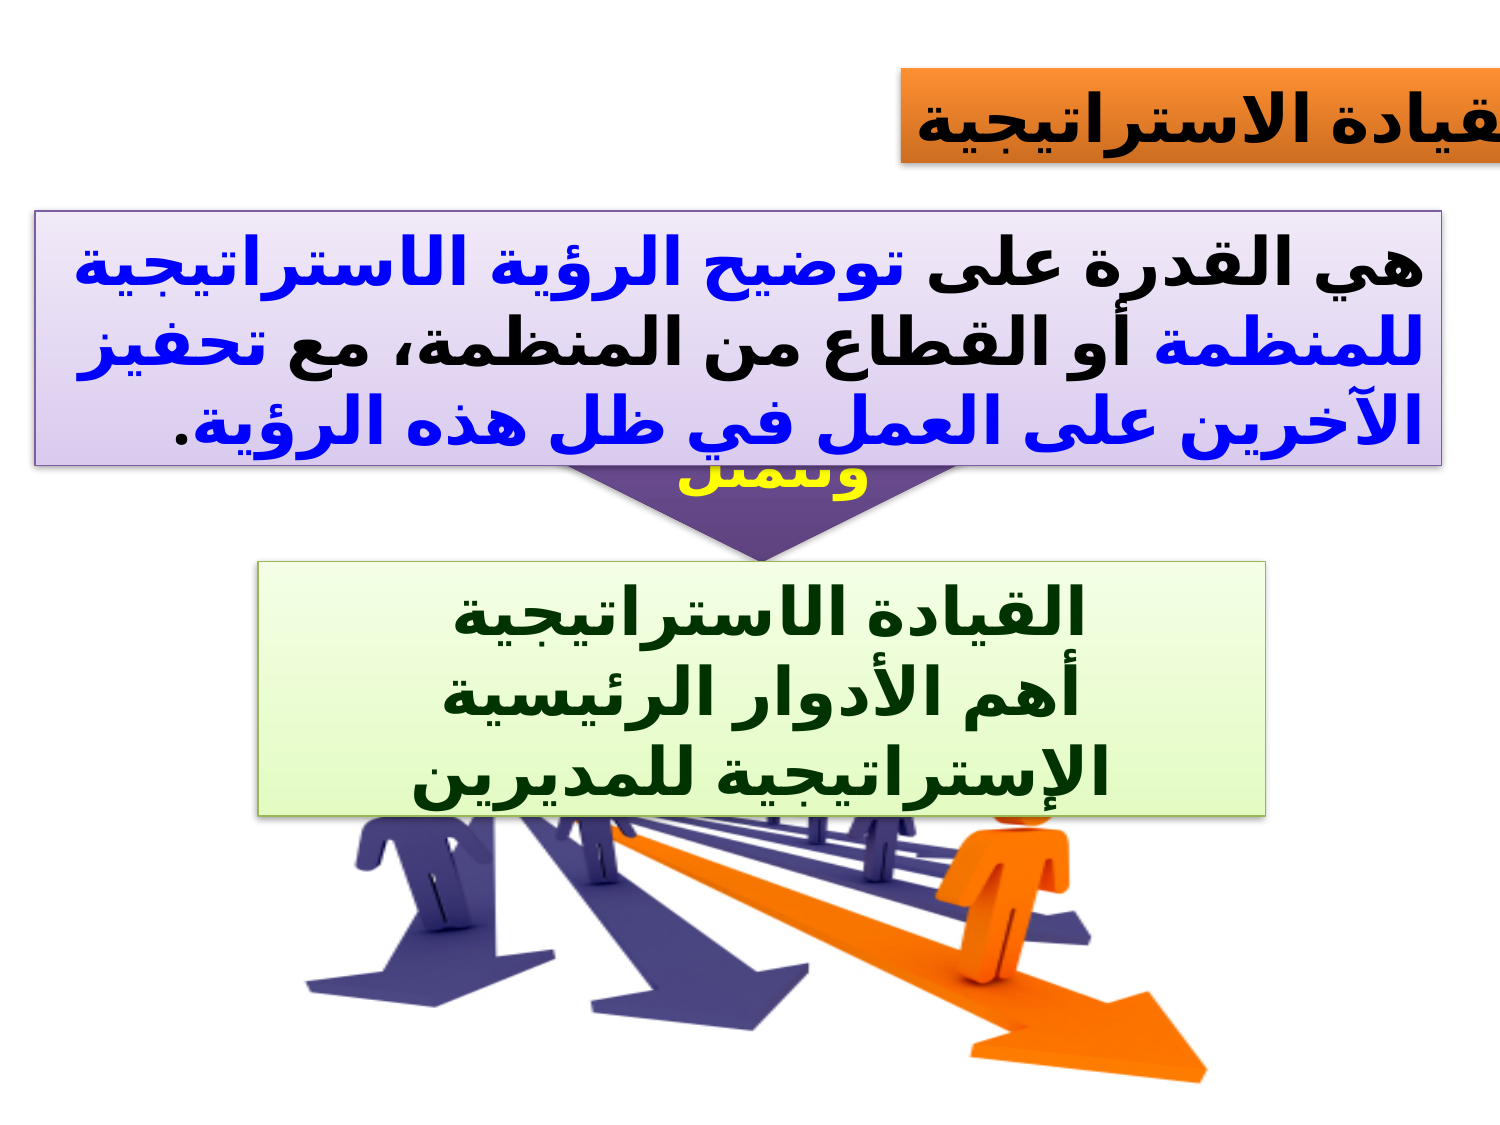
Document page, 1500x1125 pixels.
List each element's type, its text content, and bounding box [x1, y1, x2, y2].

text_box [257, 316, 1266, 739]
text_box القيادة الاستراتيجية [900, 68, 1500, 163]
picture [280, 739, 1255, 1125]
text_box هي القدرة على توضيح الرؤية الاستراتيجية للمنظمة أو القطاع من المنظمة، مع تحفيز الآخرين على العمل في ظل هذه الرؤية. [34, 210, 1442, 466]
